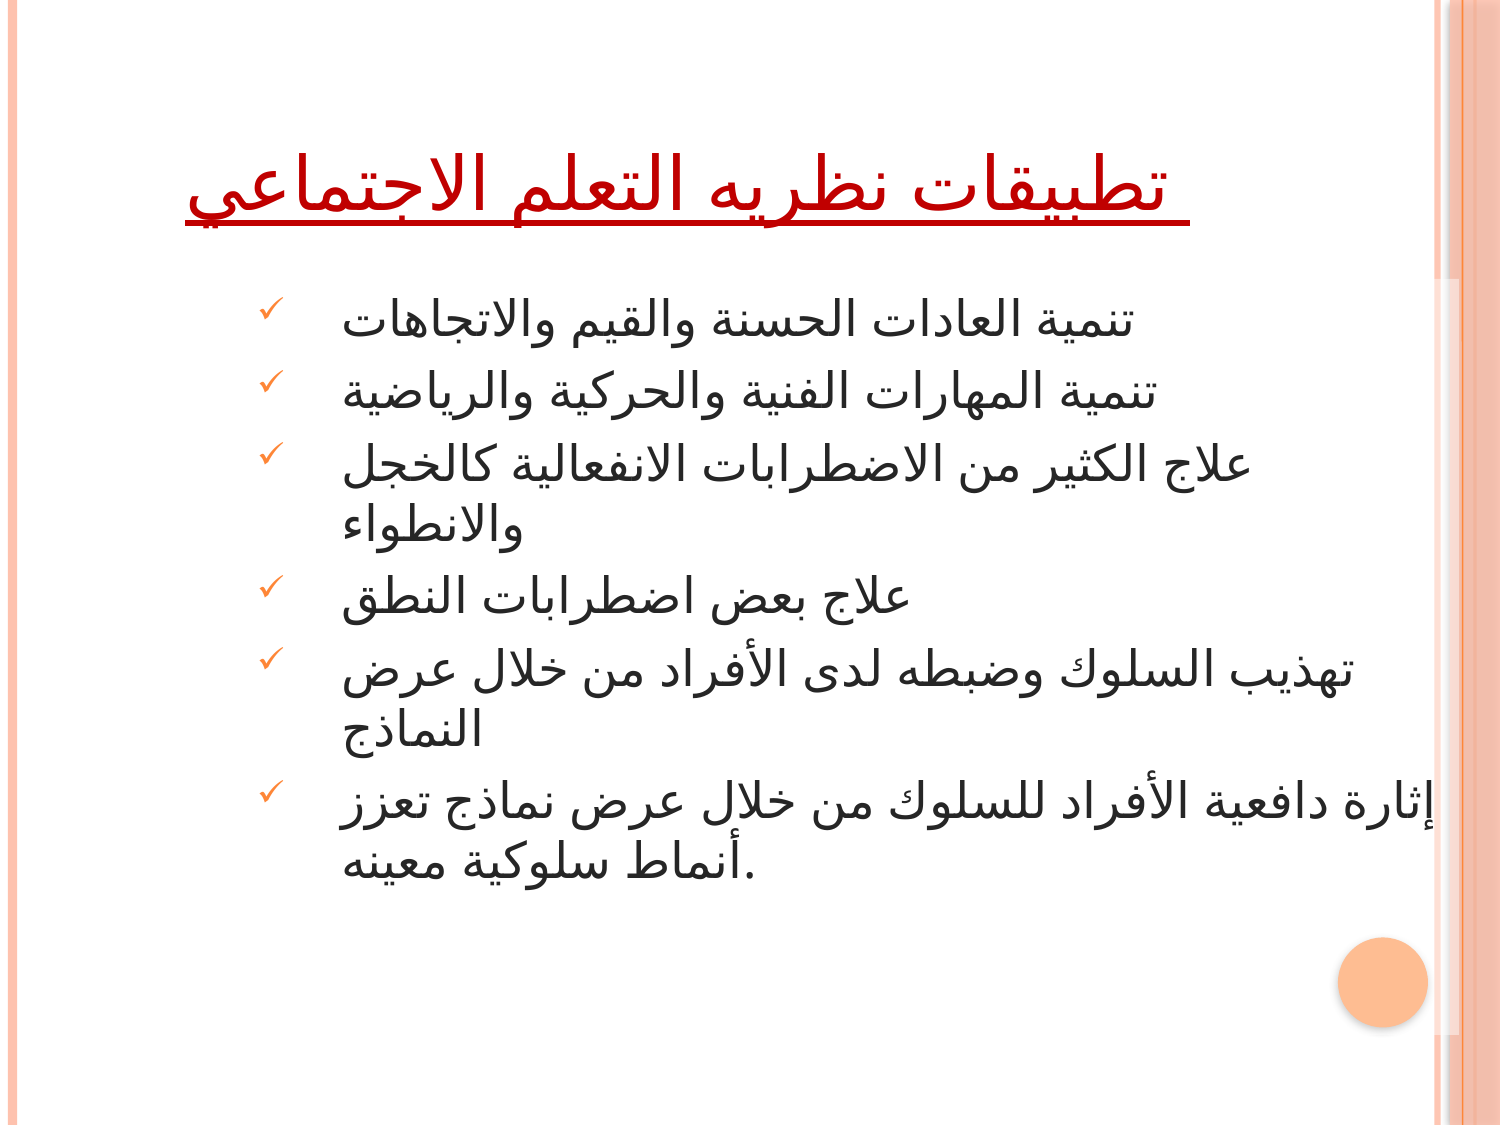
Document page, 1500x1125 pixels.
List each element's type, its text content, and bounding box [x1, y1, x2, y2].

title تطبيقات نظريه التعلم الاجتماعي [75, 45, 1300, 233]
list تنمية العادات الحسنة والقيم والاتجاهات تنمية المهارات الفنية والحركية والرياضية علاج الكثير من الاضطرابات الانفعالية كالخجل والانطواء علاج بعض اضطرابات النطق تهذيب السلوك وضبطه لدى الأفراد من خلال عرض النماذج إثارة دافعية الأفراد للسلوك من خلال عرض نماذج تعزز أنماط سلوكية معينه. [242, 278, 1459, 1035]
